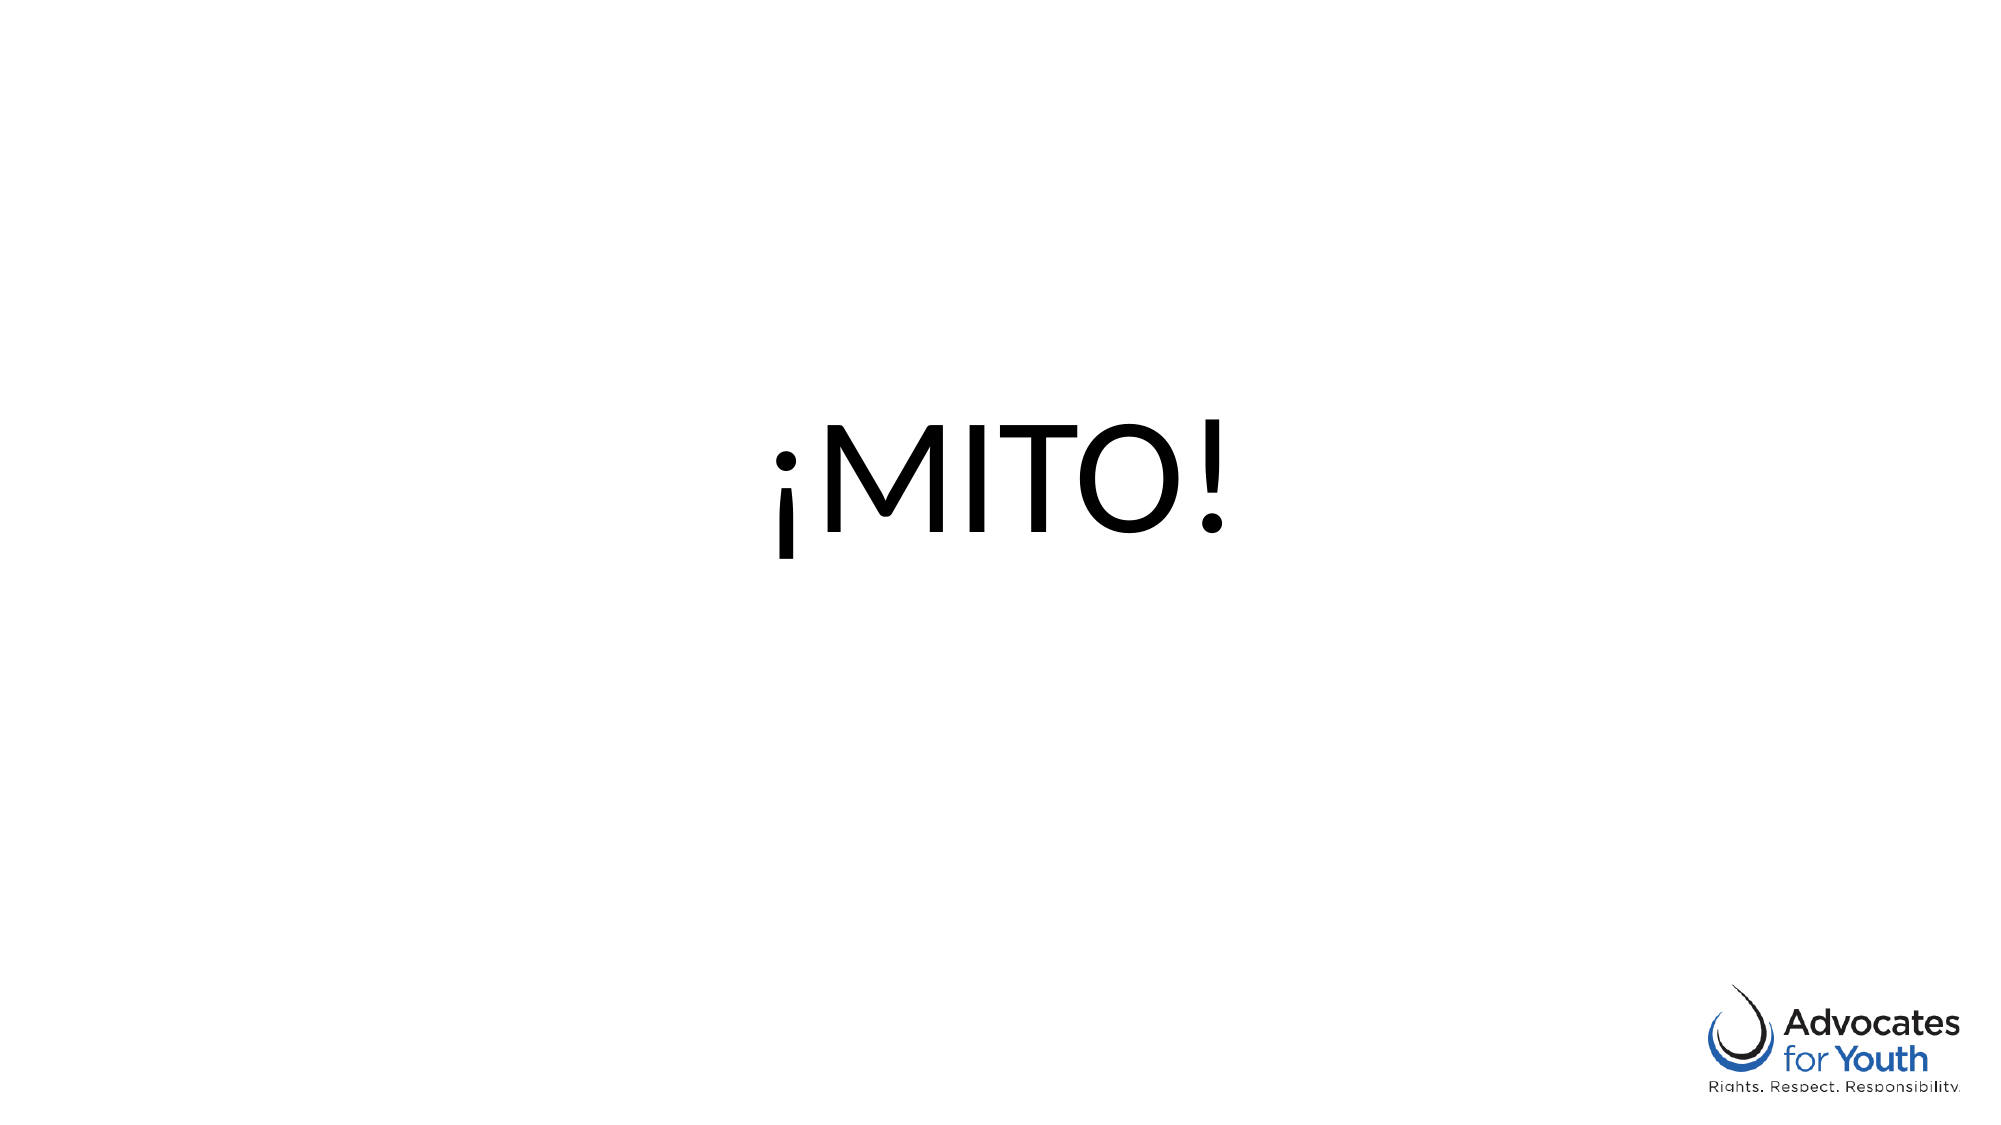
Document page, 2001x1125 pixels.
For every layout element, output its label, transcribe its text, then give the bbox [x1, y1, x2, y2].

list ¡MITO! [137, 123, 1863, 1014]
picture [1708, 984, 1960, 1092]
